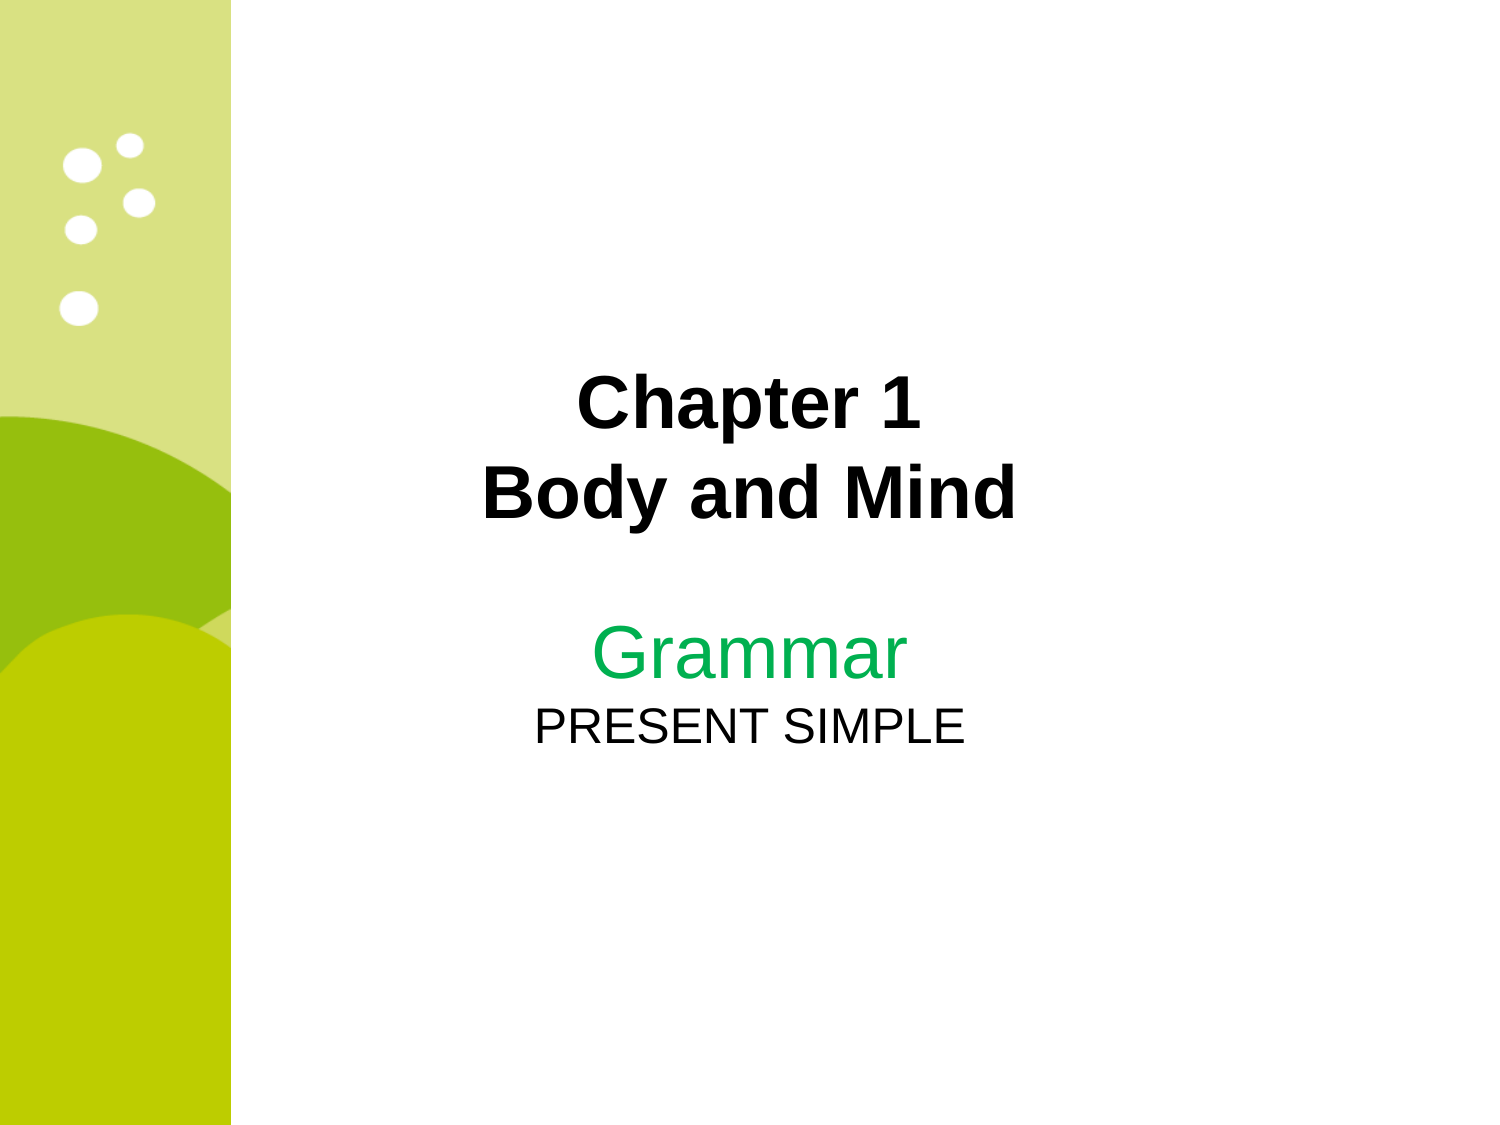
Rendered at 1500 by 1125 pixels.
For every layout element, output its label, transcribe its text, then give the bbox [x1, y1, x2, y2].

picture [0, 0, 231, 1125]
title Chapter 1 Body and Mind Grammar PRESENT SIMPLE [235, 462, 1388, 705]
